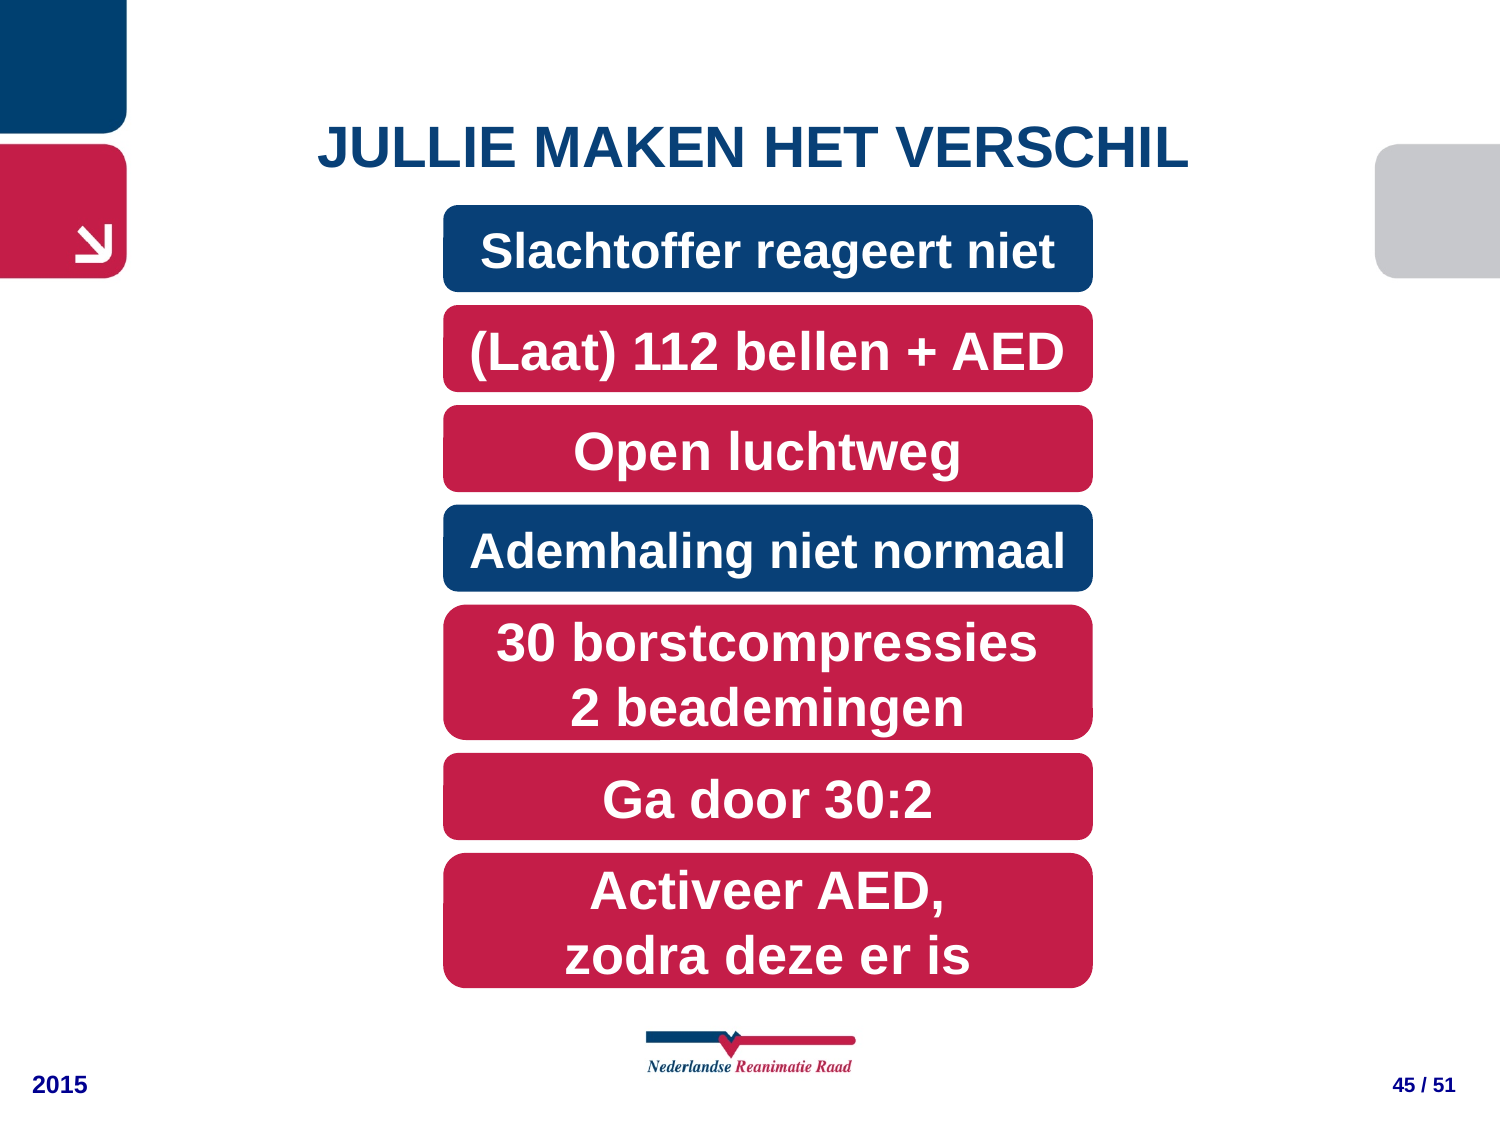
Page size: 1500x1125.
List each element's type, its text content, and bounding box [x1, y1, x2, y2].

text_box Slachtoffer reageert niet [441, 202, 1095, 295]
text_box Open luchtweg [441, 402, 1095, 495]
text_box Activeer AED, zodra deze er is [441, 850, 1095, 991]
picture [0, 0, 1500, 1125]
text_box Ademhaling niet normaal [441, 502, 1095, 594]
text_box JULLIE MAKEN HET VERSCHIL [36, 101, 1471, 177]
text_box (Laat) 112 bellen + AED [441, 302, 1095, 395]
text_box 30 borstcompressies 2 beademingen [441, 602, 1095, 743]
text_box Ga door 30:2 [441, 750, 1095, 843]
